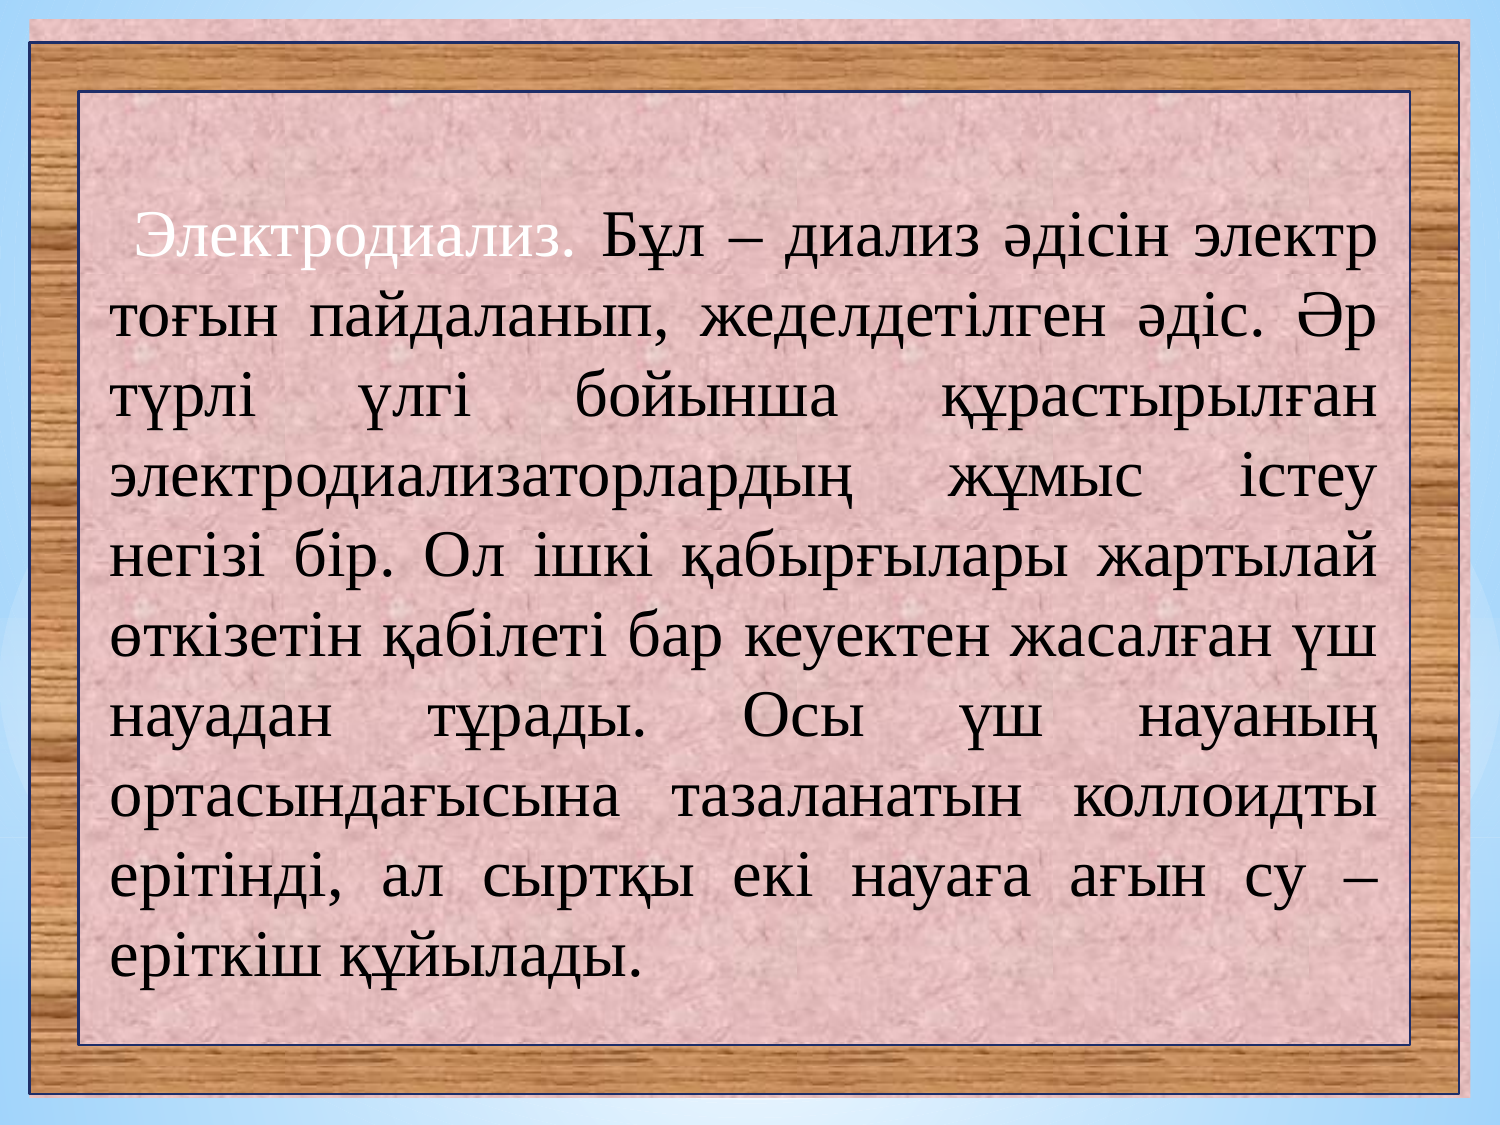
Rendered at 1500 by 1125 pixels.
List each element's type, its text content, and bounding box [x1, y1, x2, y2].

text_box [28, 41, 1460, 1095]
list [29, 18, 1471, 1098]
text_box Электродиализ. Бұл – диализ әдісін электр тоғын пайдаланып, жеделдетілген әдіс. Әр түрлі үлгі бойынша құрастырылған электродиализаторлардың жұмыс істеу негізі бір. Ол ішкі қабырғылары жартылай өткізетін қабілеті бар кеуектен жасалған үш науадан тұрады. Осы үш науаның ортасындағысына тазаланатын коллоидты ерітінді, ал сыртқы екі науаға ағын су – еріткіш құйылады. [95, 182, 1395, 997]
